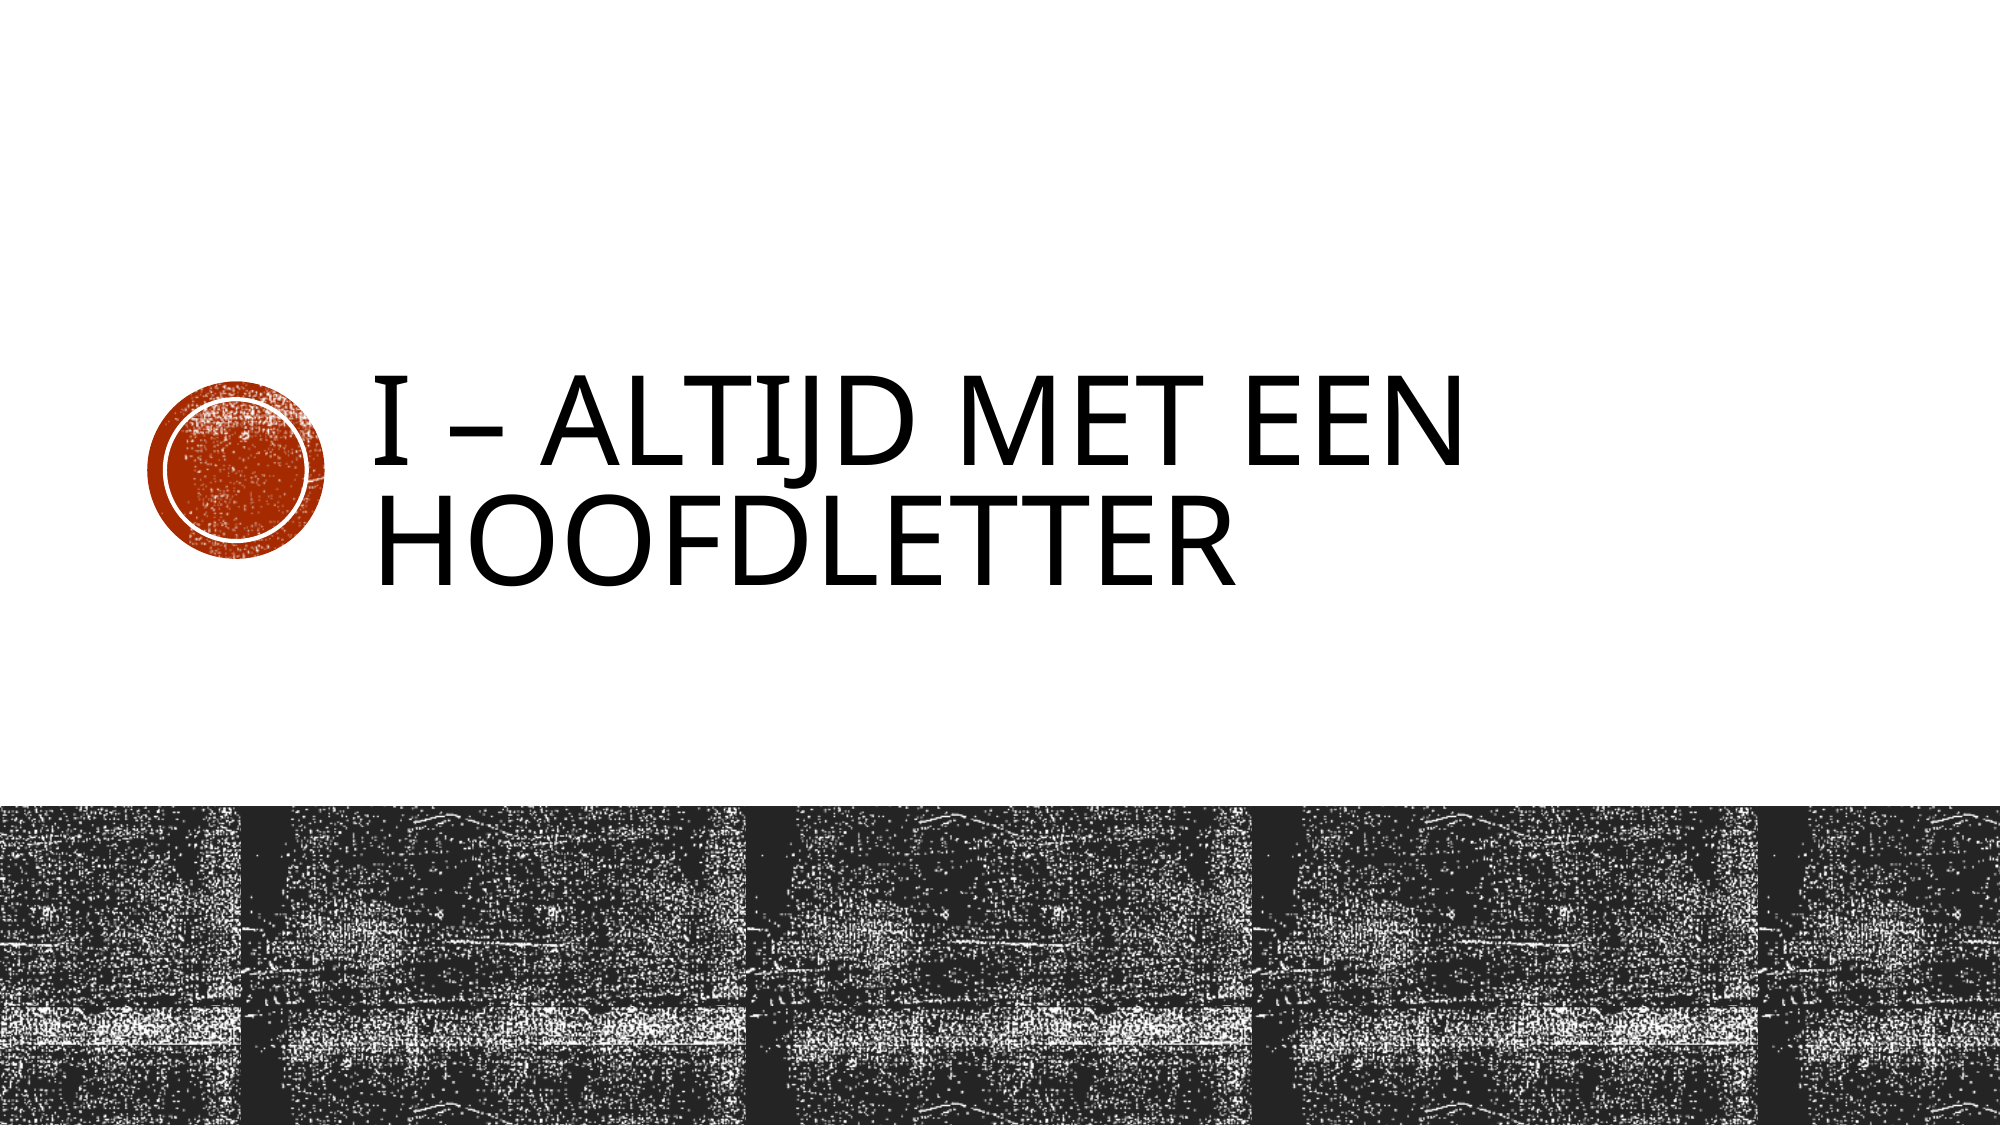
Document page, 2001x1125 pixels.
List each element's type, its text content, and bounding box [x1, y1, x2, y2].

title I – altijd met een hoofdletter [355, 201, 1878, 779]
